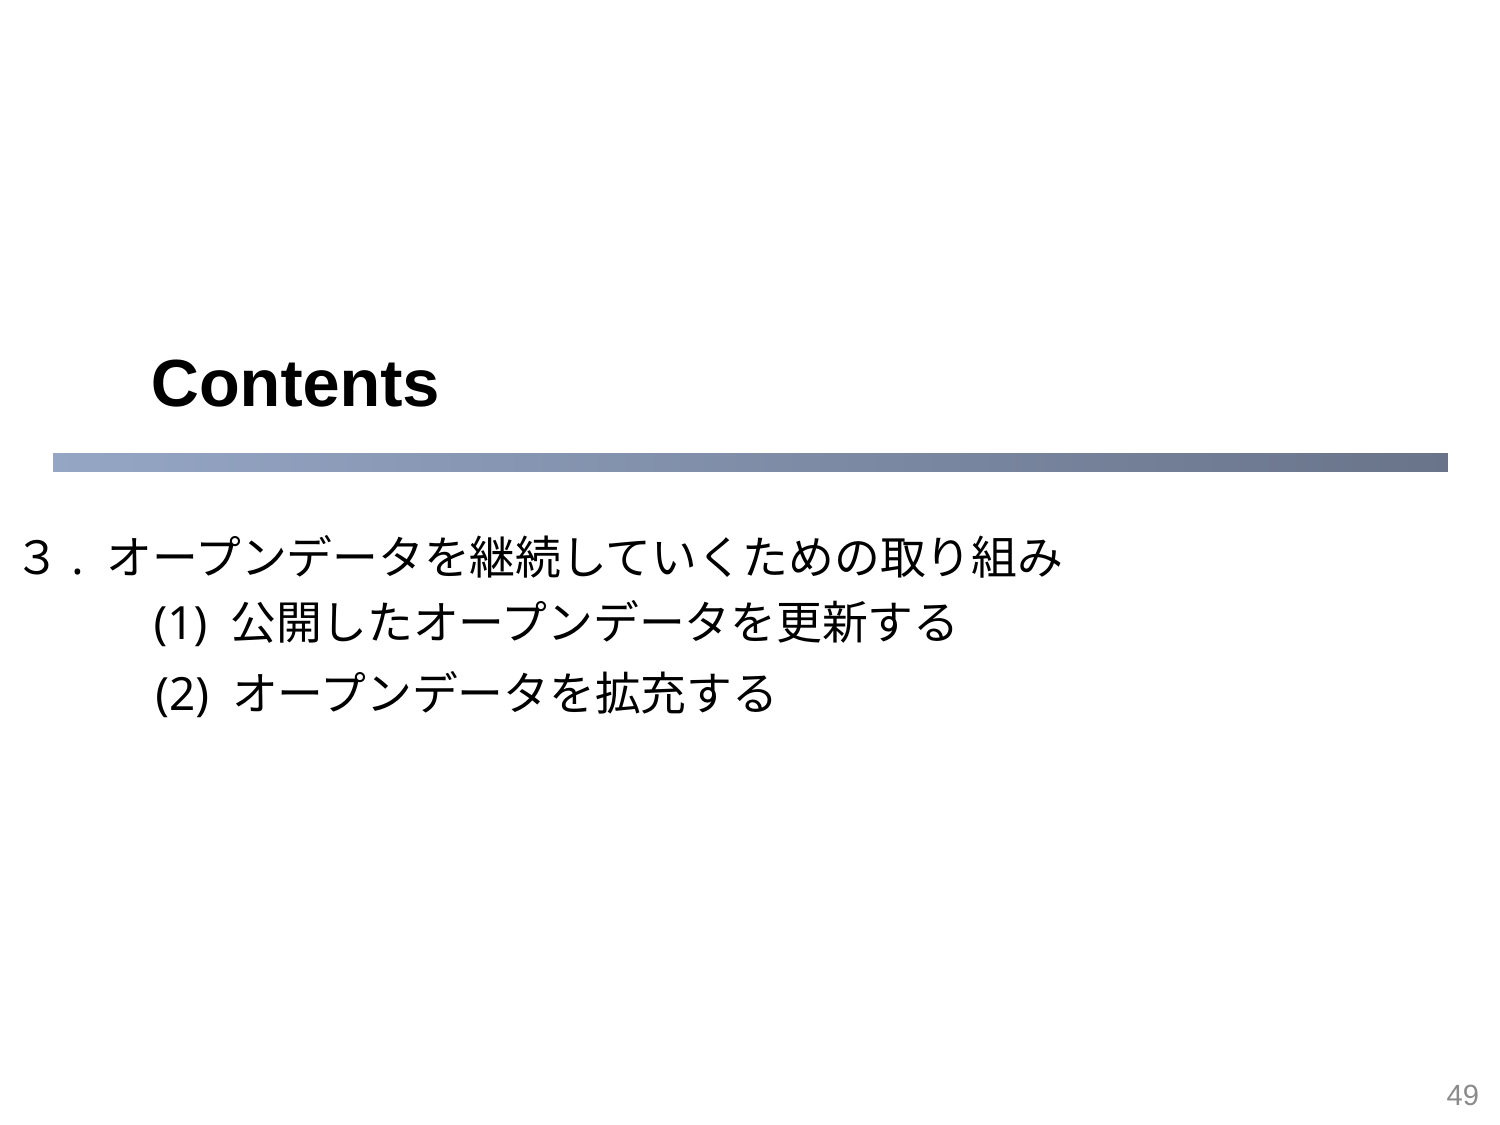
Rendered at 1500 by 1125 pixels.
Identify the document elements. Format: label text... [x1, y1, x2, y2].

text_box ３. オープンデータを継続していくための取り組み [0, 521, 1079, 592]
text_box (2) オープンデータを拡充する [140, 657, 794, 727]
slide_number 48 [1411, 1070, 1495, 1118]
text_box (1) 公開したオープンデータを更新する [138, 586, 975, 656]
